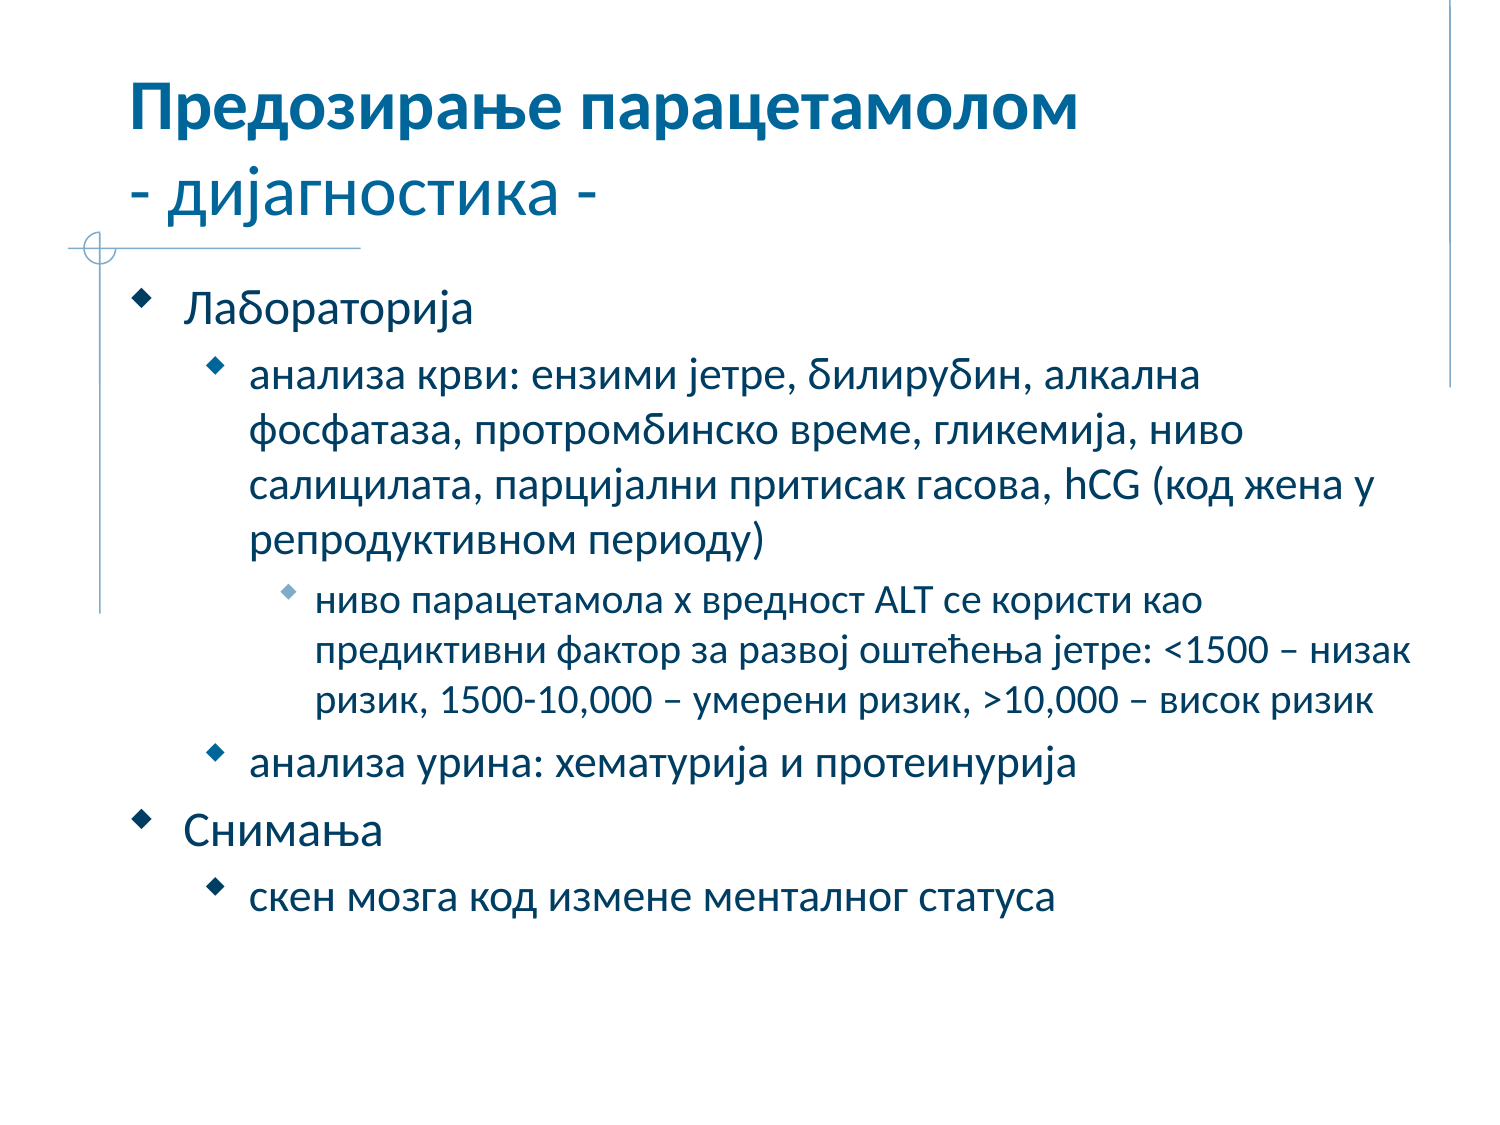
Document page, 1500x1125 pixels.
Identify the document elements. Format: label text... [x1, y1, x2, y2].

list Лабораторија анализа крви: ензими јетре, билирубин, алкална фосфатаза, протромбинско време, гликемија, ниво салицилата, парцијални притисак гасова, hCG (код жена у репродуктивном периоду) ниво парацетамола x вредност ALT се користи као предиктивни фактор за развој оштећења јетре: <1500 – низак ризик, 1500-10,000 – умерени ризик, >10,000 – висок ризик анализа урина: хематурија и протеинурија Снимања скен мозга код измене менталног статуса [111, 266, 1436, 1024]
title Предозирање парацетамолом - дијагностика - [113, 49, 1436, 238]
